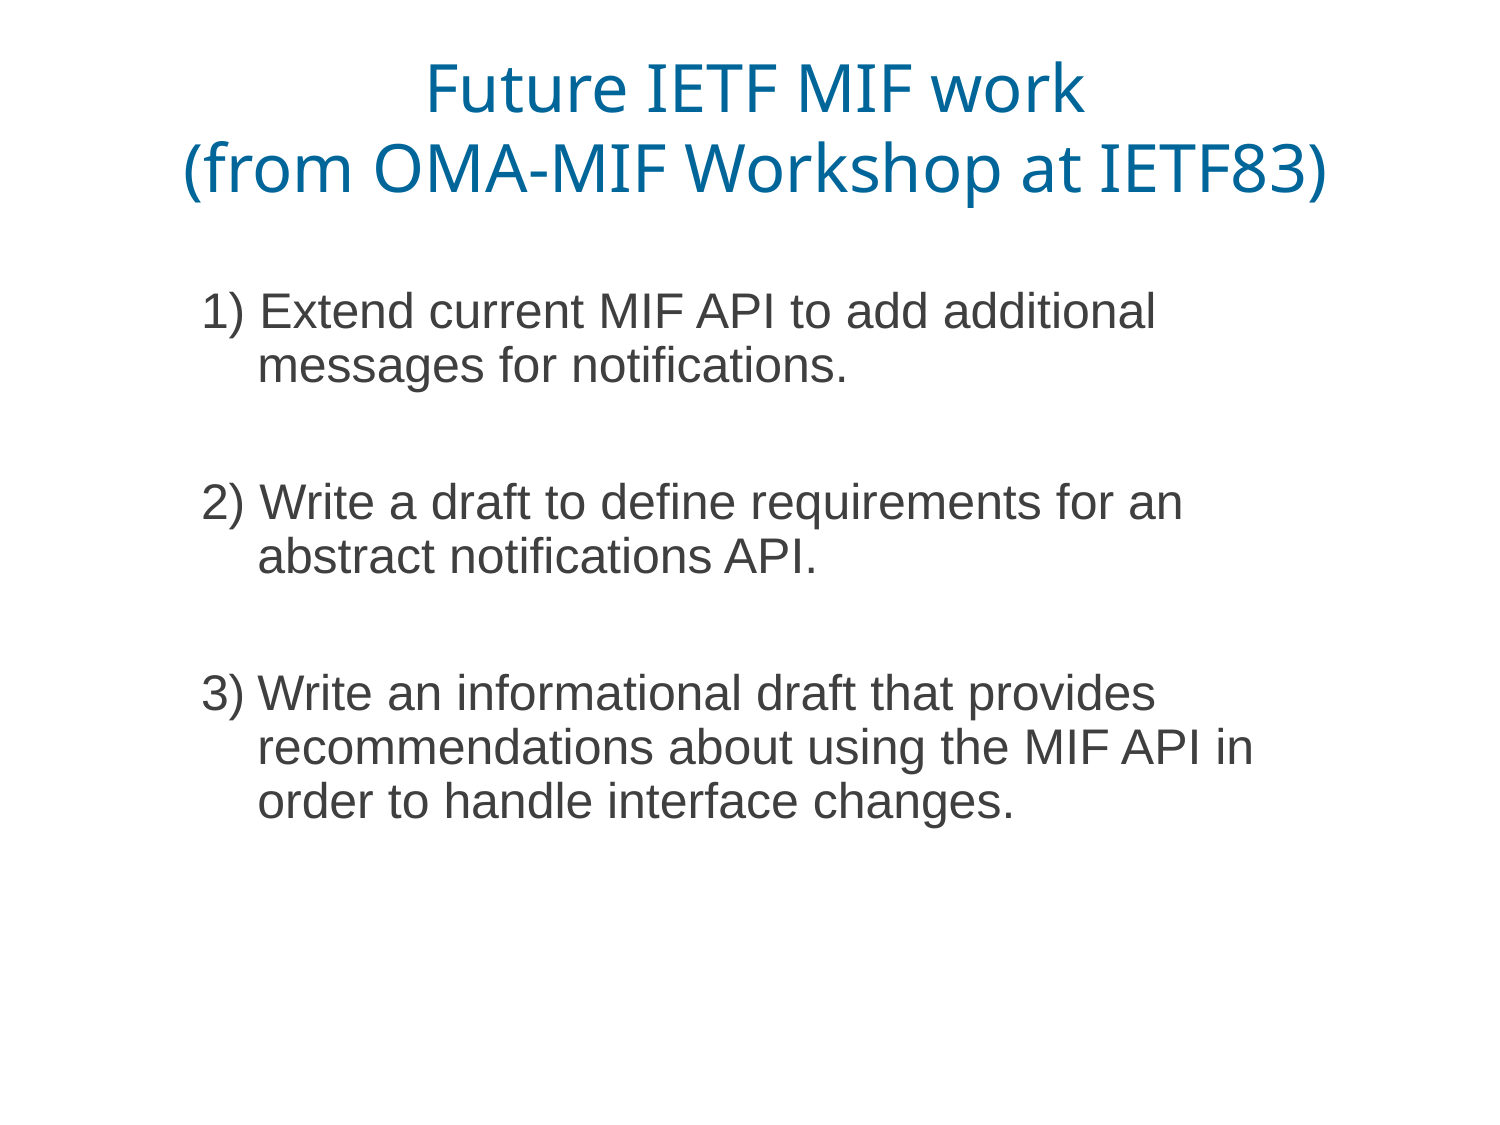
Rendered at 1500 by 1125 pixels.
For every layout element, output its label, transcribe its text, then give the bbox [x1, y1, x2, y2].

title Future IETF MIF work (from OMA-MIF Workshop at IETF83) [88, 67, 1424, 185]
list 1) Extend current MIF API to add additional messages for notifications. 2) Write a draft to define requirements for an abstract notifications API. 3) Write an informational draft that provides recommendations about using the MIF API in order to handle interface changes. [194, 278, 1330, 776]
